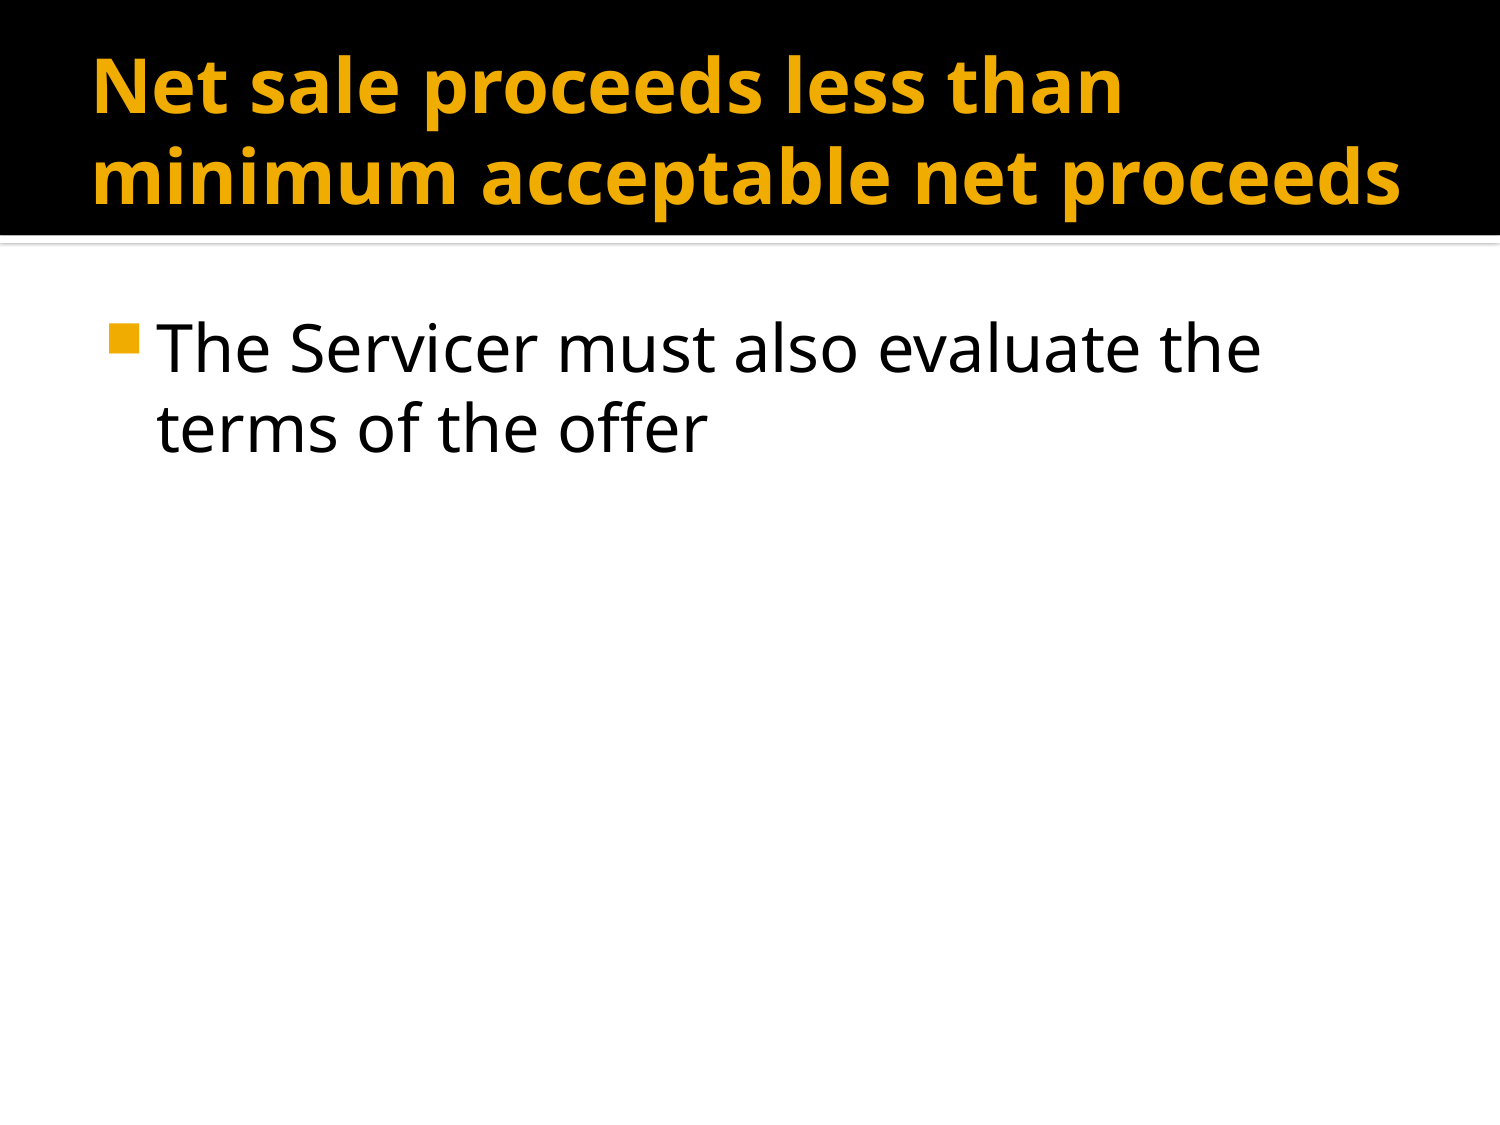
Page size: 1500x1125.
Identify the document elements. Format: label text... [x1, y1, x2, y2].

list The Servicer must also evaluate the terms of the offer [75, 291, 1425, 1050]
title Net sale proceeds less than minimum acceptable net proceeds [75, 25, 1425, 231]
